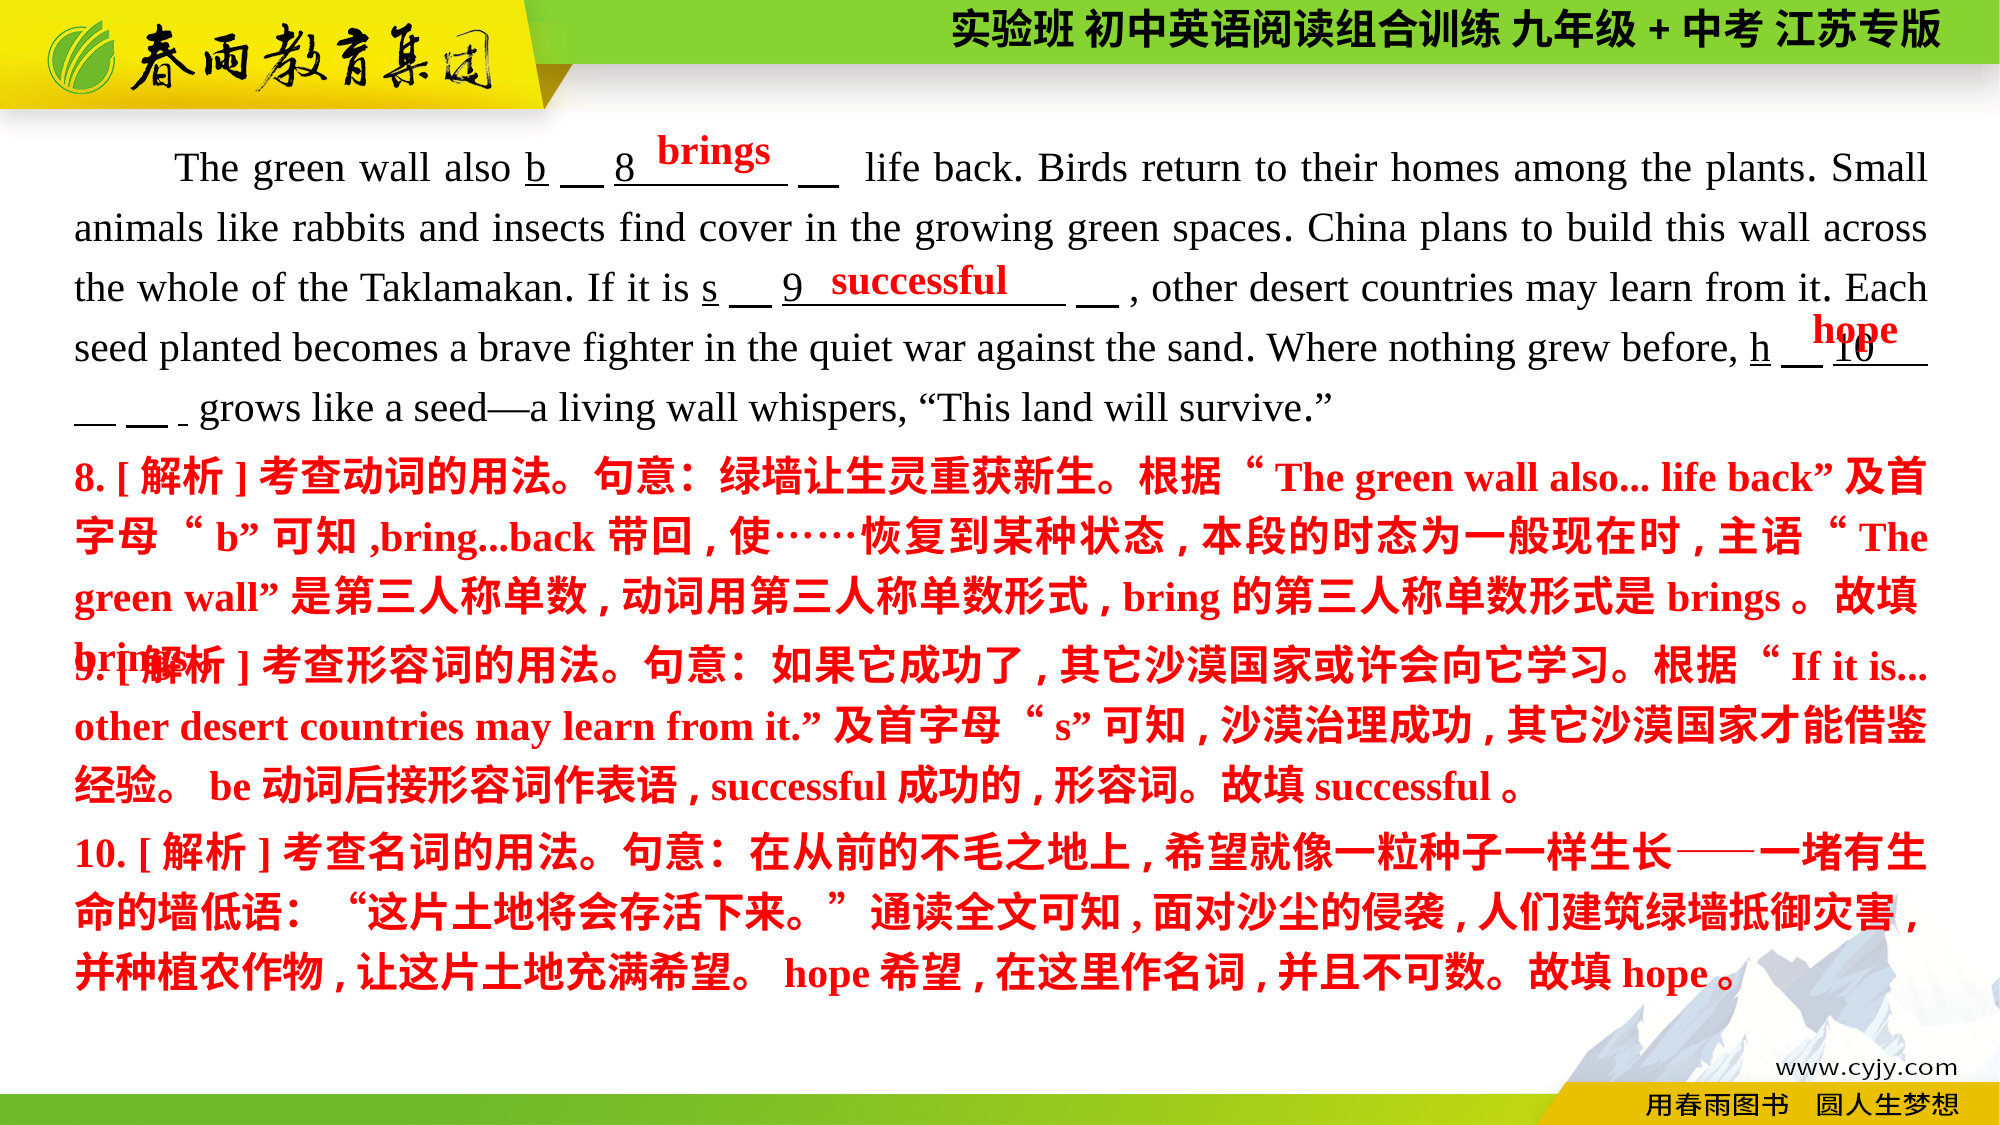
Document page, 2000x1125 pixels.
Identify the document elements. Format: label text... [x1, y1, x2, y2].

picture [0, 0, 2000, 1125]
text_box 9. [解析]考查形容词的用法。句意：如果它成功了,其它沙漠国家或许会向它学习。根据“If it is... other desert countries may learn from it.”及首字母“s”可知,沙漠治理成功,其它沙漠国家才能借鉴经验。be动词后接形容词作表语, successful成功的,形容词。故填successful。 [59, 621, 1944, 808]
text_box successful [816, 245, 1023, 311]
text_box 10. [解析]考查名词的用法。句意：在从前的不毛之地上,希望就像一粒种子一样生长——一堵有生命的墙低语：“这片土地将会存活下来。”通读全文可知,面对沙尘的侵袭,人们建筑绿墙抵御灾害,并种植农作物,让这片土地充满希望。hope希望,在这里作名词,并且不可数。故填hope。 [59, 808, 1944, 1004]
text_box 8. [解析]考查动词的用法。句意：绿墙让生灵重获新生。根据“The green wall also... life back”及首字母“b”可知,bring...back带回,使……恢复到某种状态,本段的时态为一般现在时,主语“The green wall”是第三人称单数,动词用第三人称单数形式, bring的第三人称单数形式是brings。故填brings。 [59, 432, 1944, 621]
text_box hope [1797, 293, 1965, 359]
text_box brings [642, 115, 838, 181]
list The green wall also b 8 life back. Birds return to their homes among the plants. Small animals like rabbits and insects find cover in the growing green spaces. China plans to build this wall across the whole of the Taklamakan. If it is s 9 , other desert countries may learn from it. Each seed planted becomes a brave fighter in the quiet war against the sand. Where nothing grew before, h 10 . grows like a seed—a living wall whispers, “This land will survive.” [59, 122, 1944, 432]
